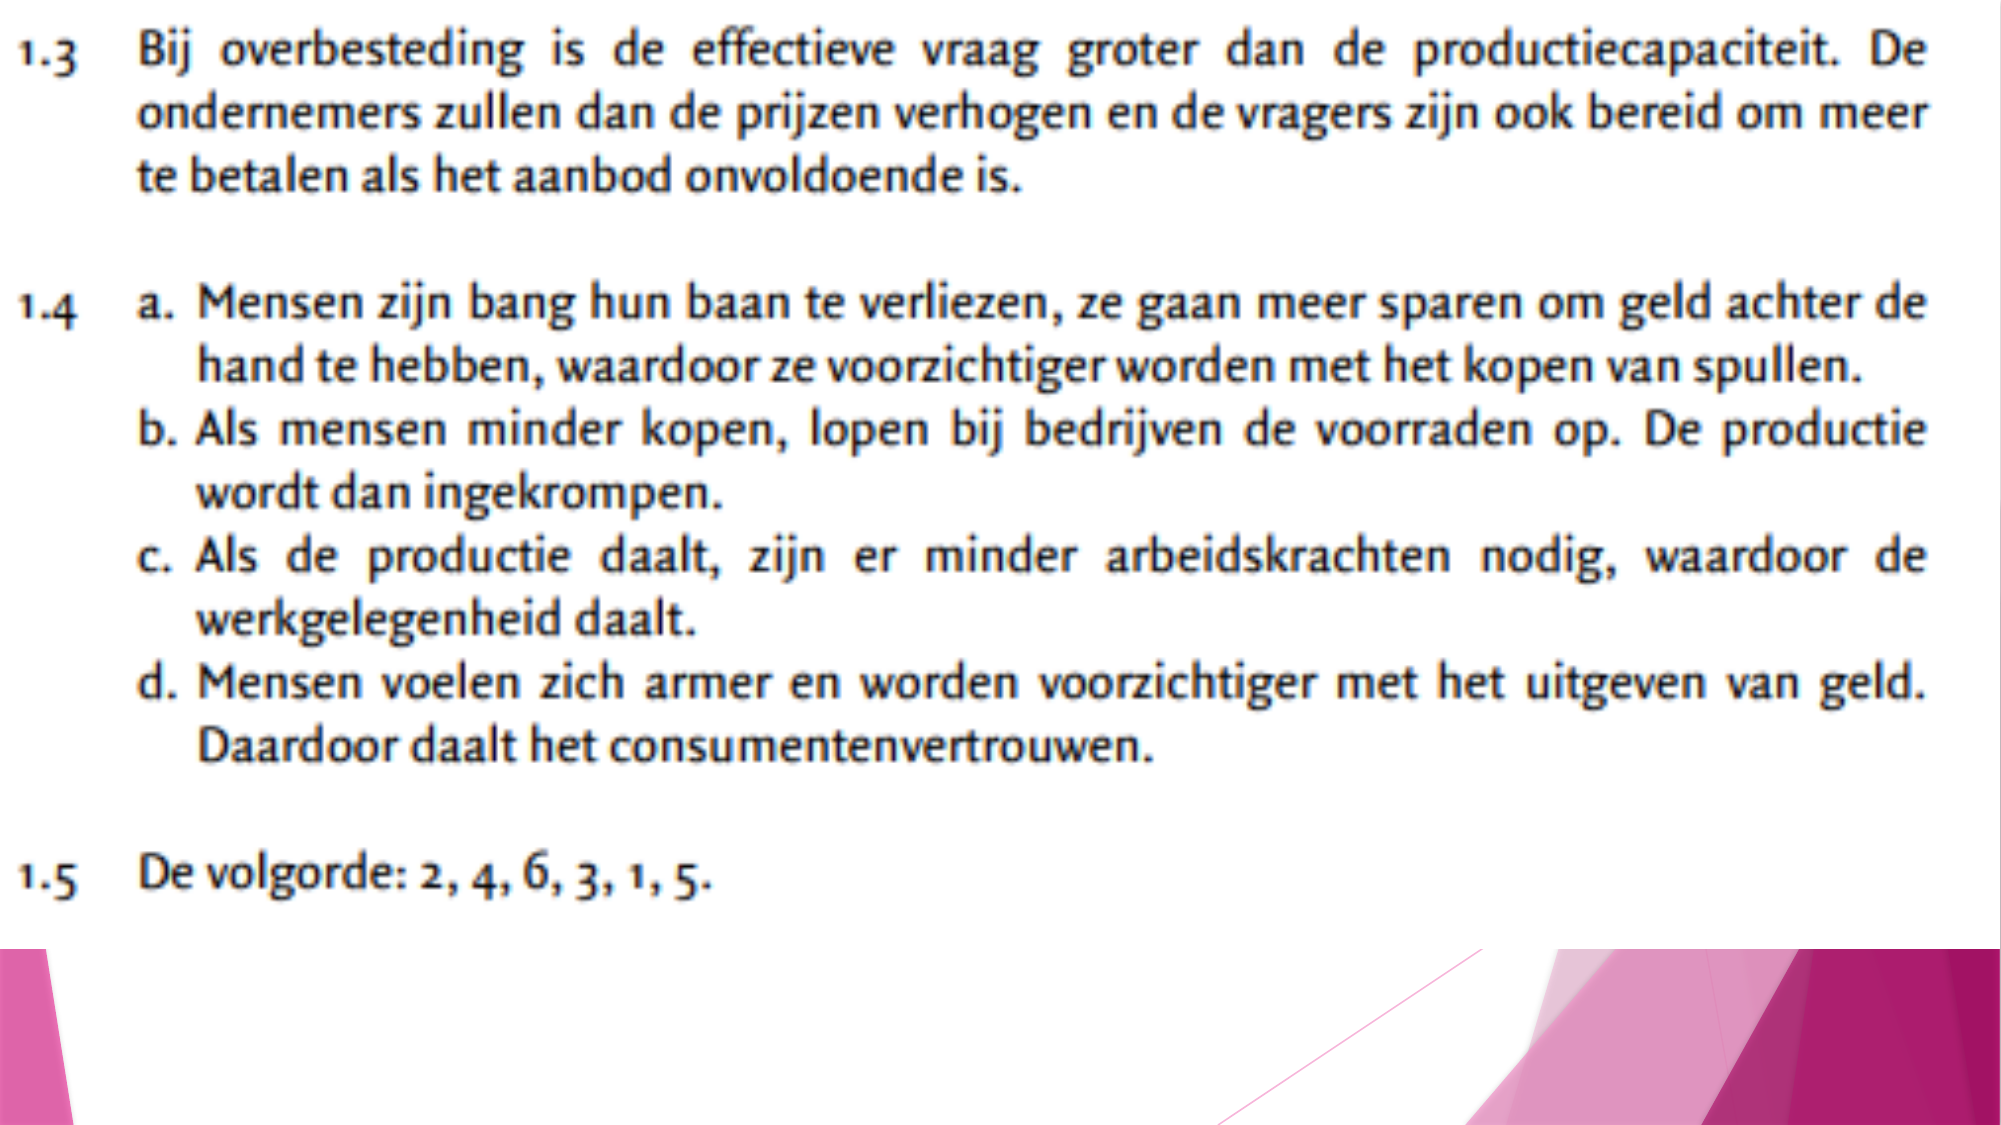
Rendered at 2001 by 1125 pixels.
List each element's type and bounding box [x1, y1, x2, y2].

picture [0, 0, 2000, 956]
